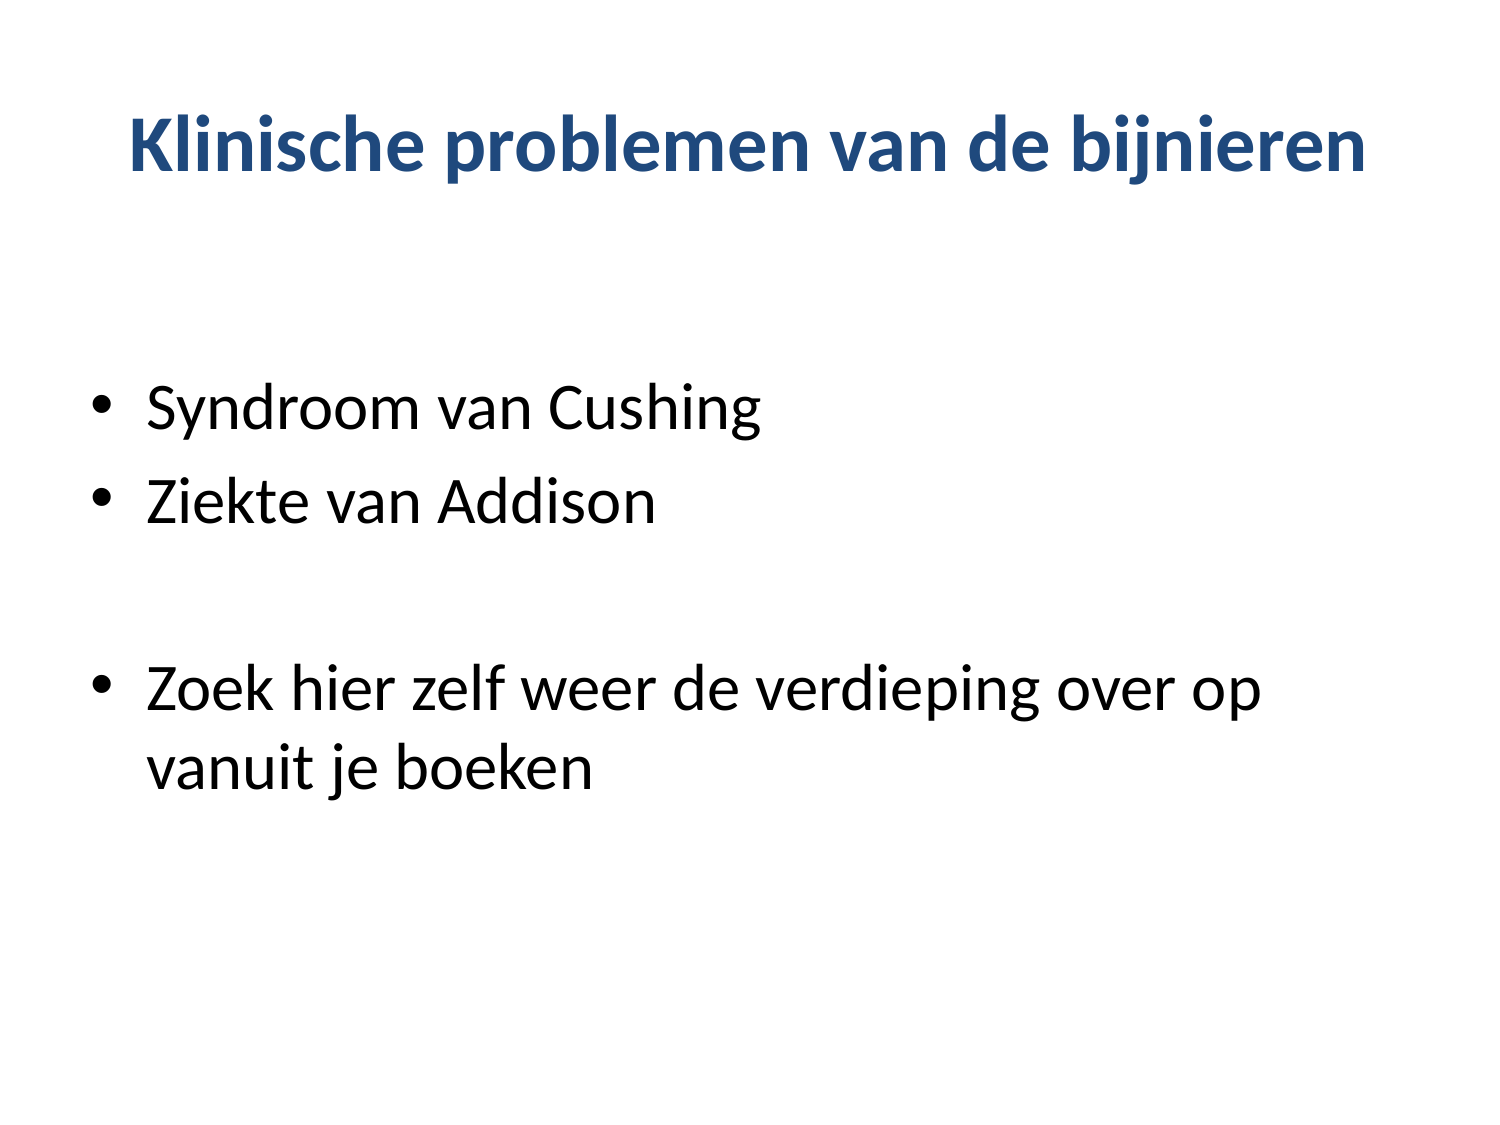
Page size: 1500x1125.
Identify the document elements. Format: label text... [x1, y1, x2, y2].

list Syndroom van Cushing Ziekte van Addison Zoek hier zelf weer de verdieping over op vanuit je boeken [75, 262, 1425, 1005]
title Klinische problemen van de bijnieren [75, 45, 1425, 233]
